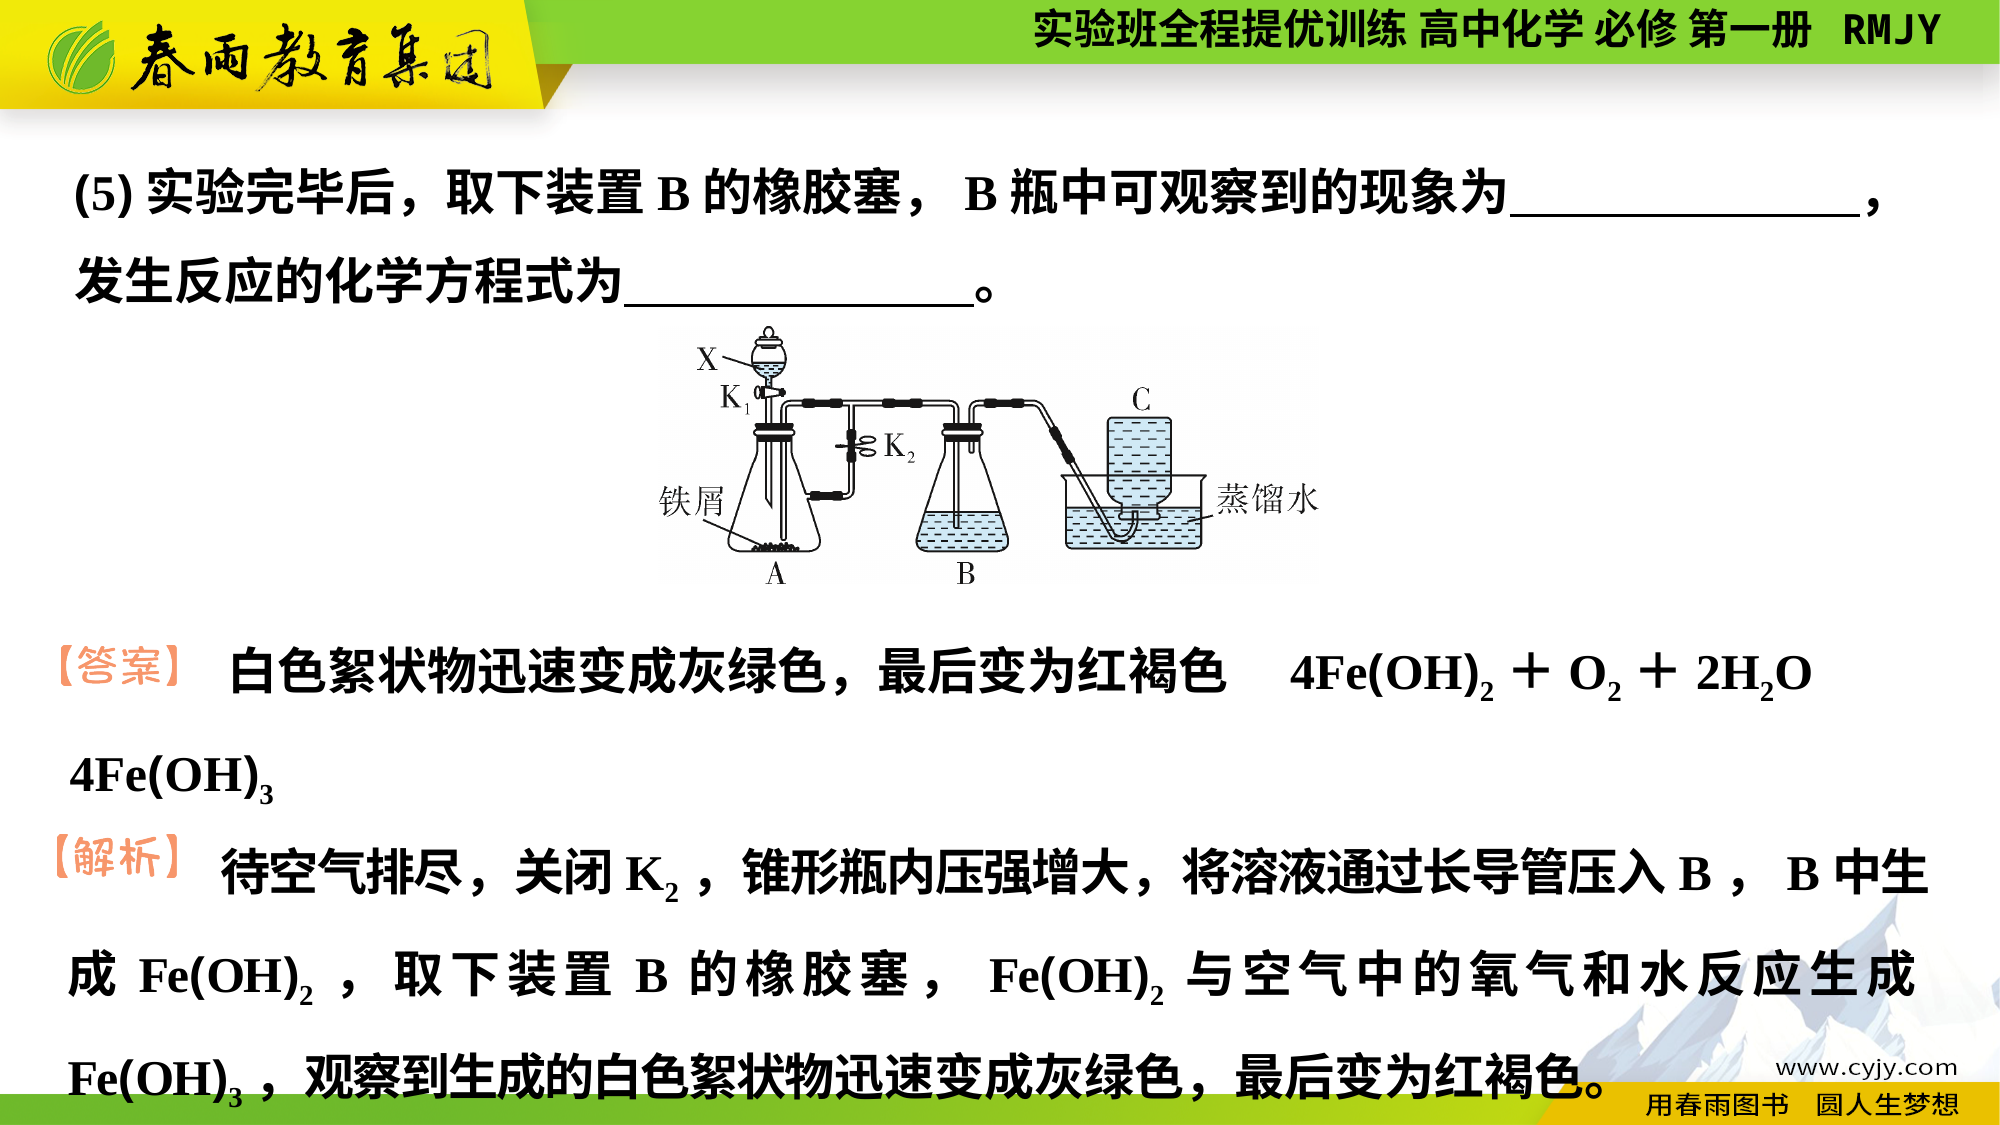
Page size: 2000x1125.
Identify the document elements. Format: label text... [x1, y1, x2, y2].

text_box 待空气排尽，关闭K2，锥形瓶内压强增大，将溶液通过长导管压入B，B中生成Fe(OH)2，取下装置B的橡胶塞，Fe(OH)2与空气中的氧气和水反应生成Fe(OH)3，观察到生成的白色絮状物迅速变成灰绿色，最后变为红褐色。 [52, 798, 1944, 1121]
picture [0, 0, 2000, 1125]
list (5)实验完毕后，取下装置B的橡胶塞，B瓶中可观察到的现象为 ， 发生反应的化学方程式为 。 [59, 122, 1944, 308]
